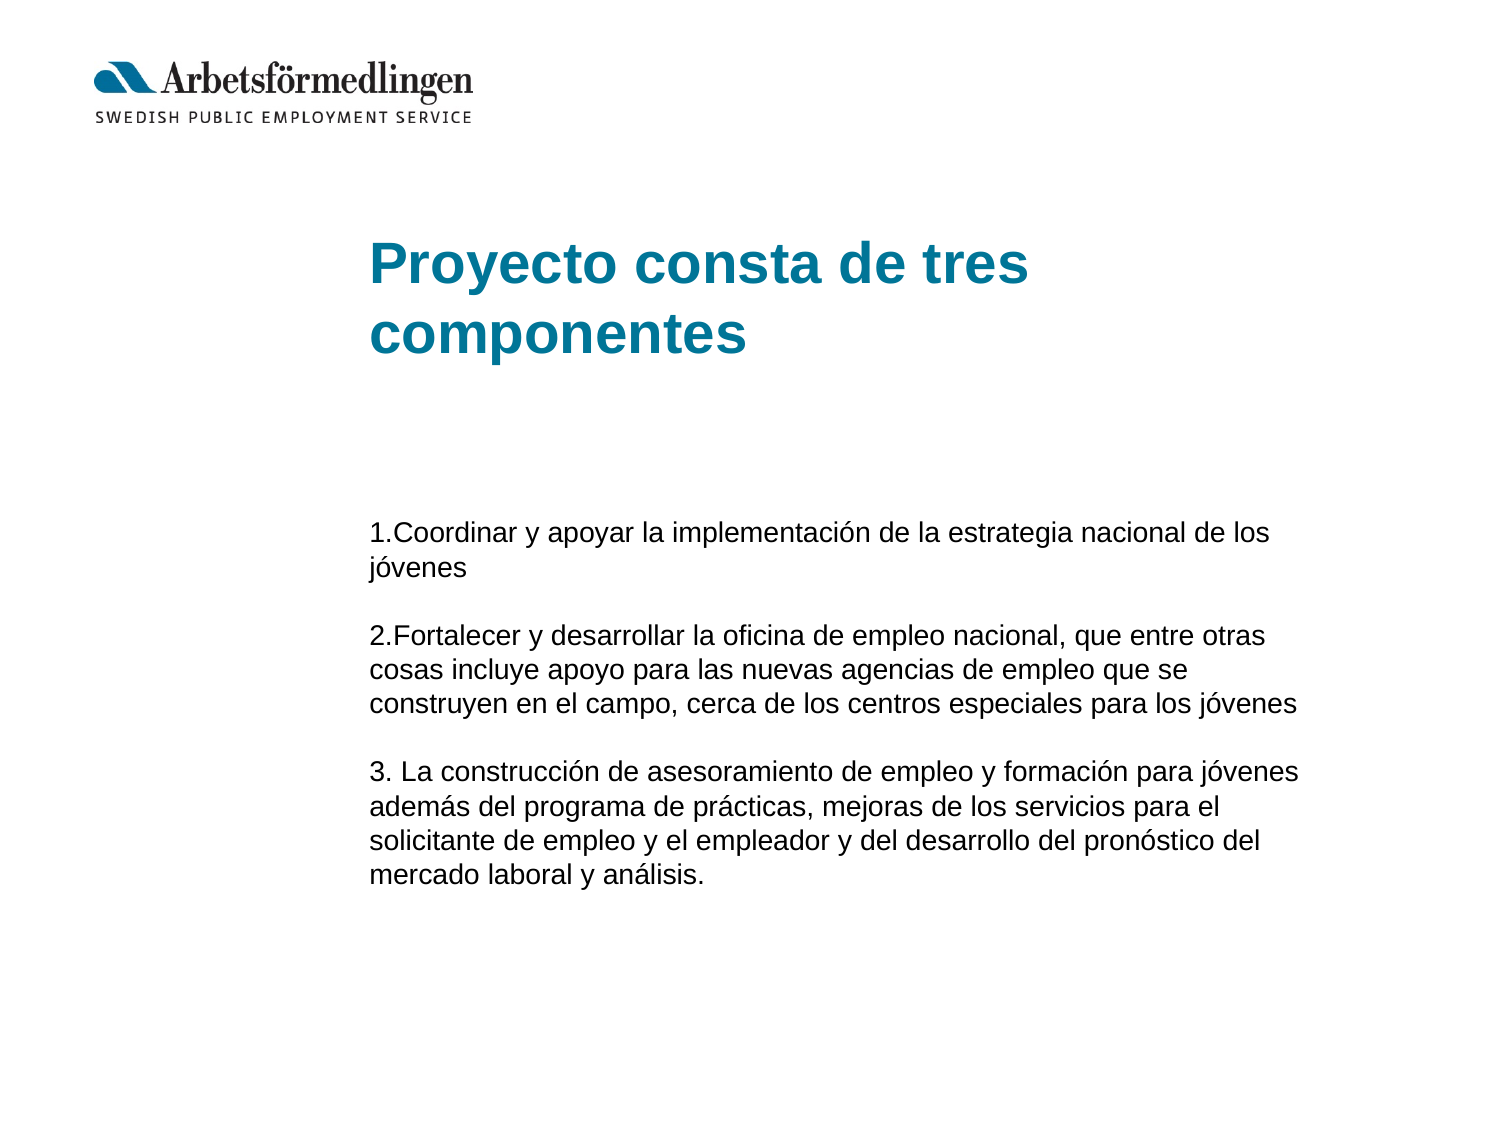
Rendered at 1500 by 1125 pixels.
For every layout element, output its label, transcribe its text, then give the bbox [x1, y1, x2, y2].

title Proyecto consta de tres componentes [369, 177, 1312, 365]
picture [94, 61, 473, 123]
list 1.Coordinar y apoyar la implementación de la estrategia nacional de los jóvenes 2.Fortalecer y desarrollar la oficina de empleo nacional, que entre otras cosas incluye apoyo para las nuevas agencias de empleo que se construyen en el campo, cerca de los centros especiales para los jóvenes 3. La construcción de asesoramiento de empleo y formación para jóvenes además del programa de prácticas, mejoras de los servicios para el solicitante de empleo y el empleador y del desarrollo del pronóstico del mercado laboral y análisis. [369, 446, 1312, 959]
